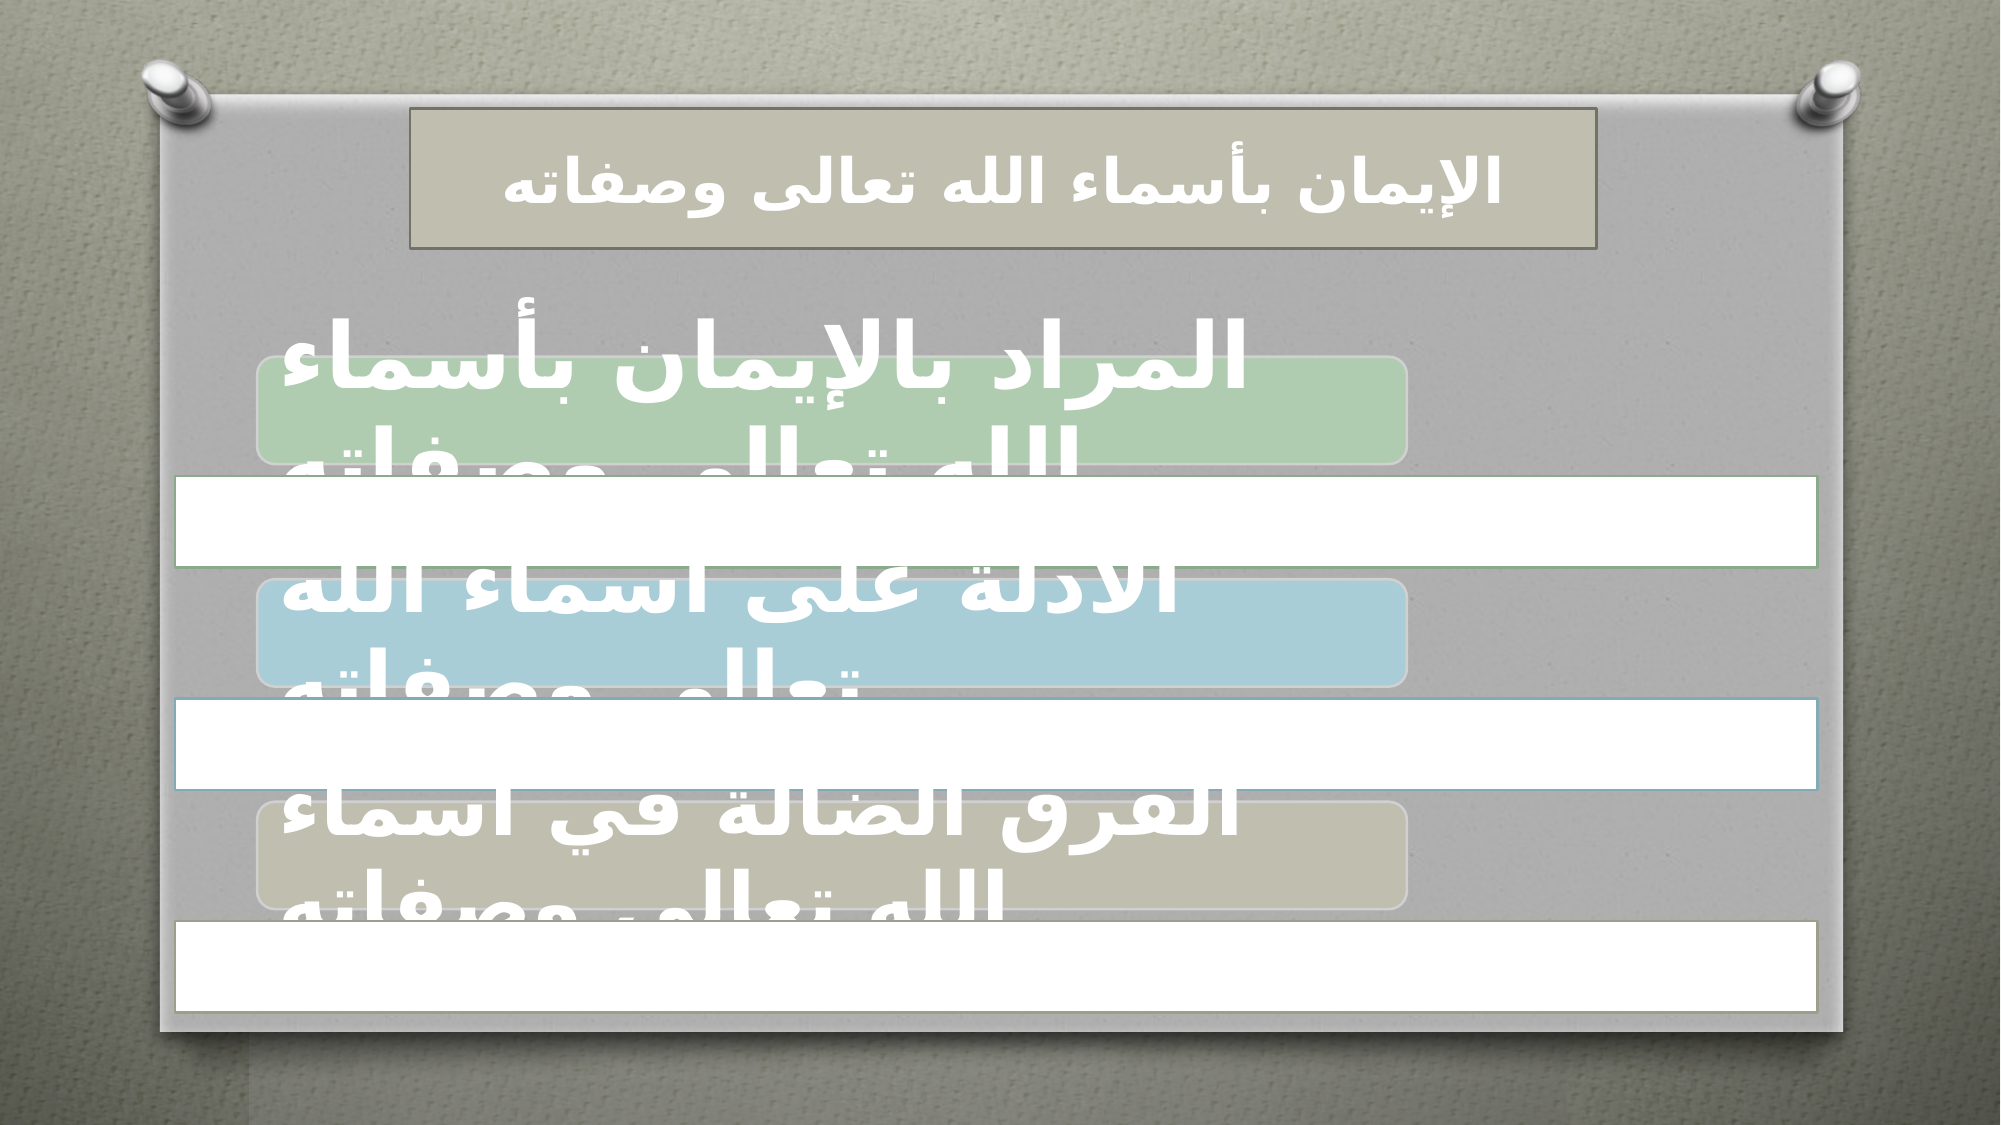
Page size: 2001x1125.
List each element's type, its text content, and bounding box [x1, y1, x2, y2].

picture [107, 24, 256, 158]
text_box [174, 344, 1818, 1013]
title الإيمان بأسماء الله تعالى وصفاته [409, 107, 1598, 250]
picture [1764, 30, 1911, 161]
